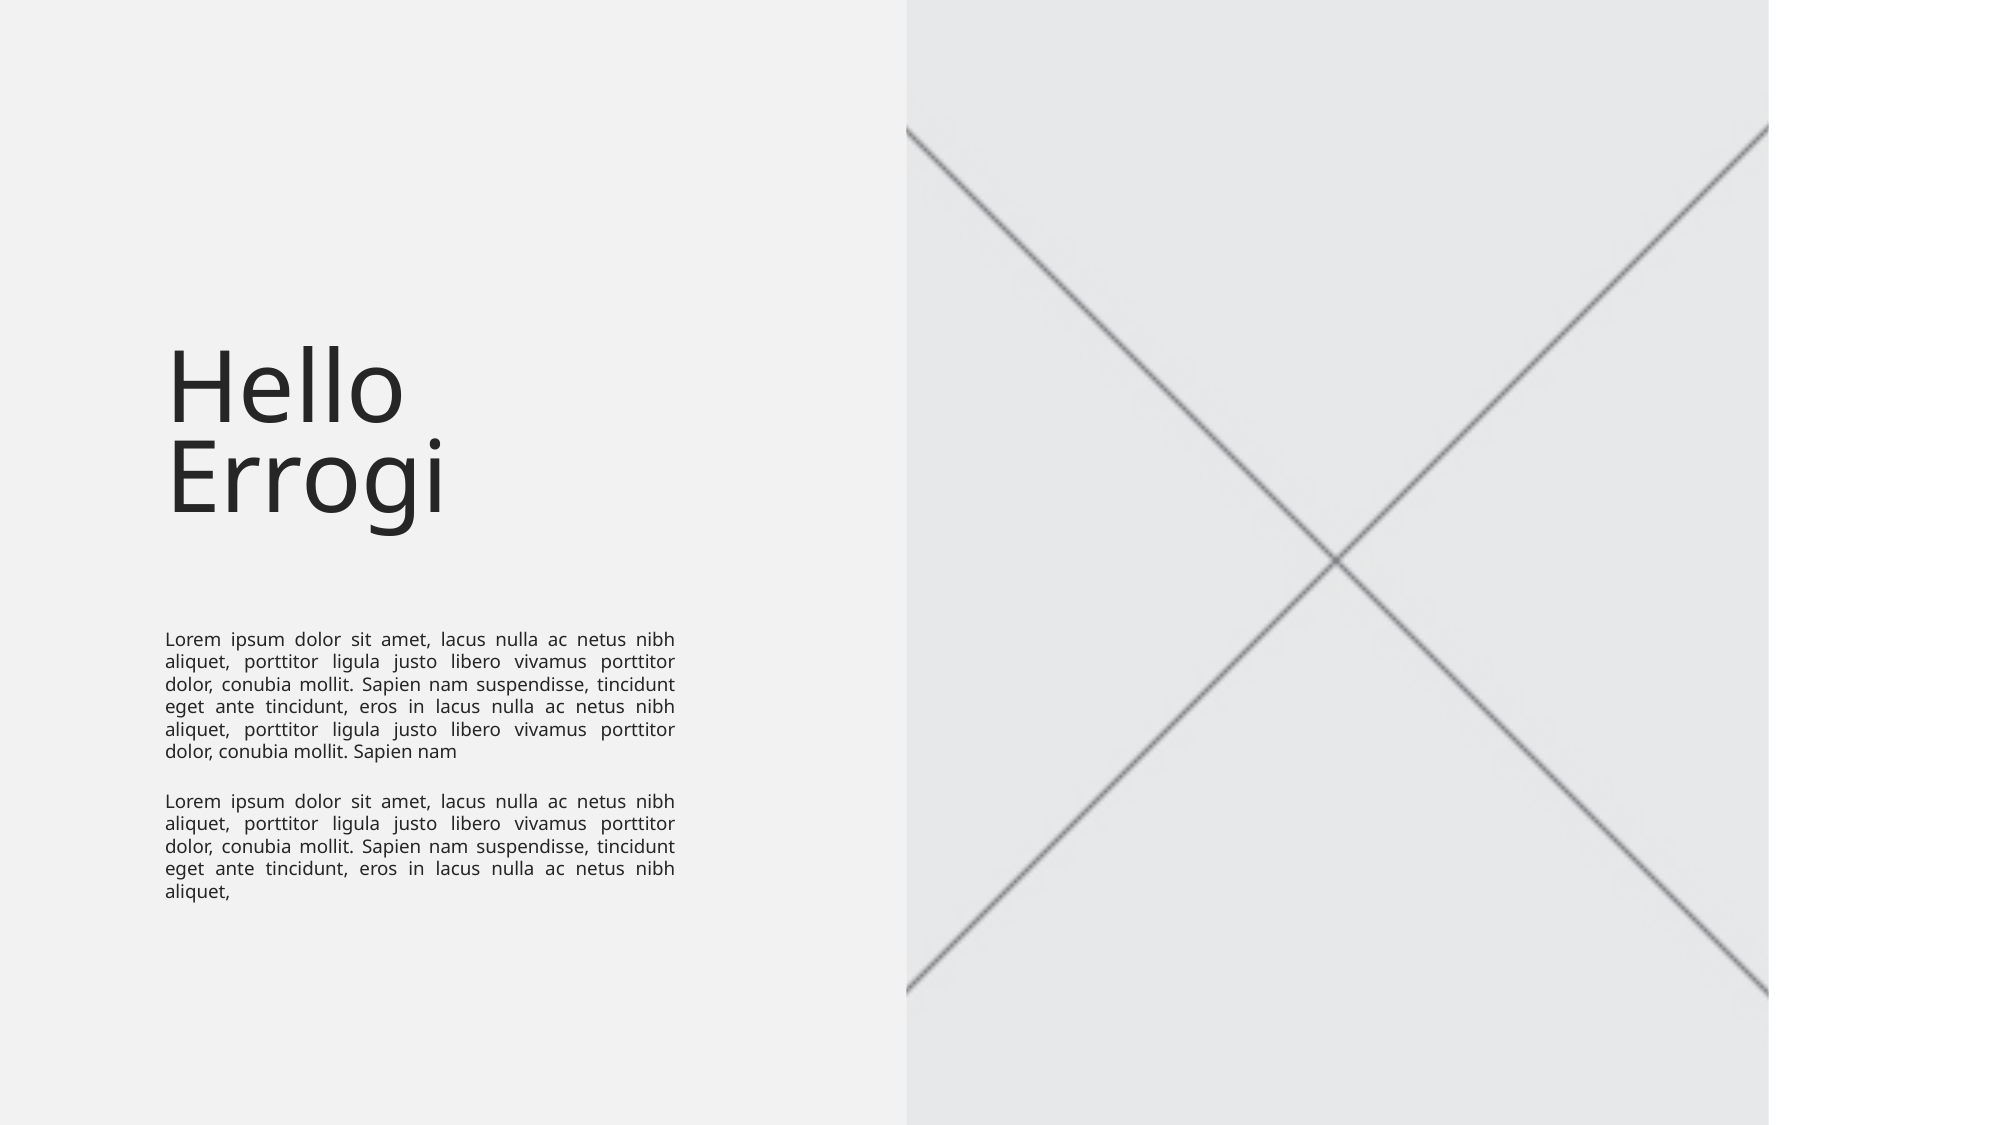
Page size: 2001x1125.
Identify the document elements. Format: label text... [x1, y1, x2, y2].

text_box Lorem ipsum dolor sit amet, lacus nulla ac netus nibh aliquet, porttitor ligula justo libero vivamus porttitor dolor, conubia mollit. Sapien nam suspendisse, tincidunt eget ante tincidunt, eros in lacus nulla ac netus nibh aliquet, [149, 782, 690, 910]
text_box Lorem ipsum dolor sit amet, lacus nulla ac netus nibh aliquet, porttitor ligula justo libero vivamus porttitor dolor, conubia mollit. Sapien nam suspendisse, tincidunt eget ante tincidunt, eros in lacus nulla ac netus nibh aliquet, porttitor ligula justo libero vivamus porttitor dolor, conubia mollit. Sapien nam [149, 619, 690, 770]
text_box Errogi [150, 405, 885, 541]
picture [905, 0, 1769, 1125]
text_box [0, 0, 903, 1125]
text_box Hello [149, 314, 647, 450]
